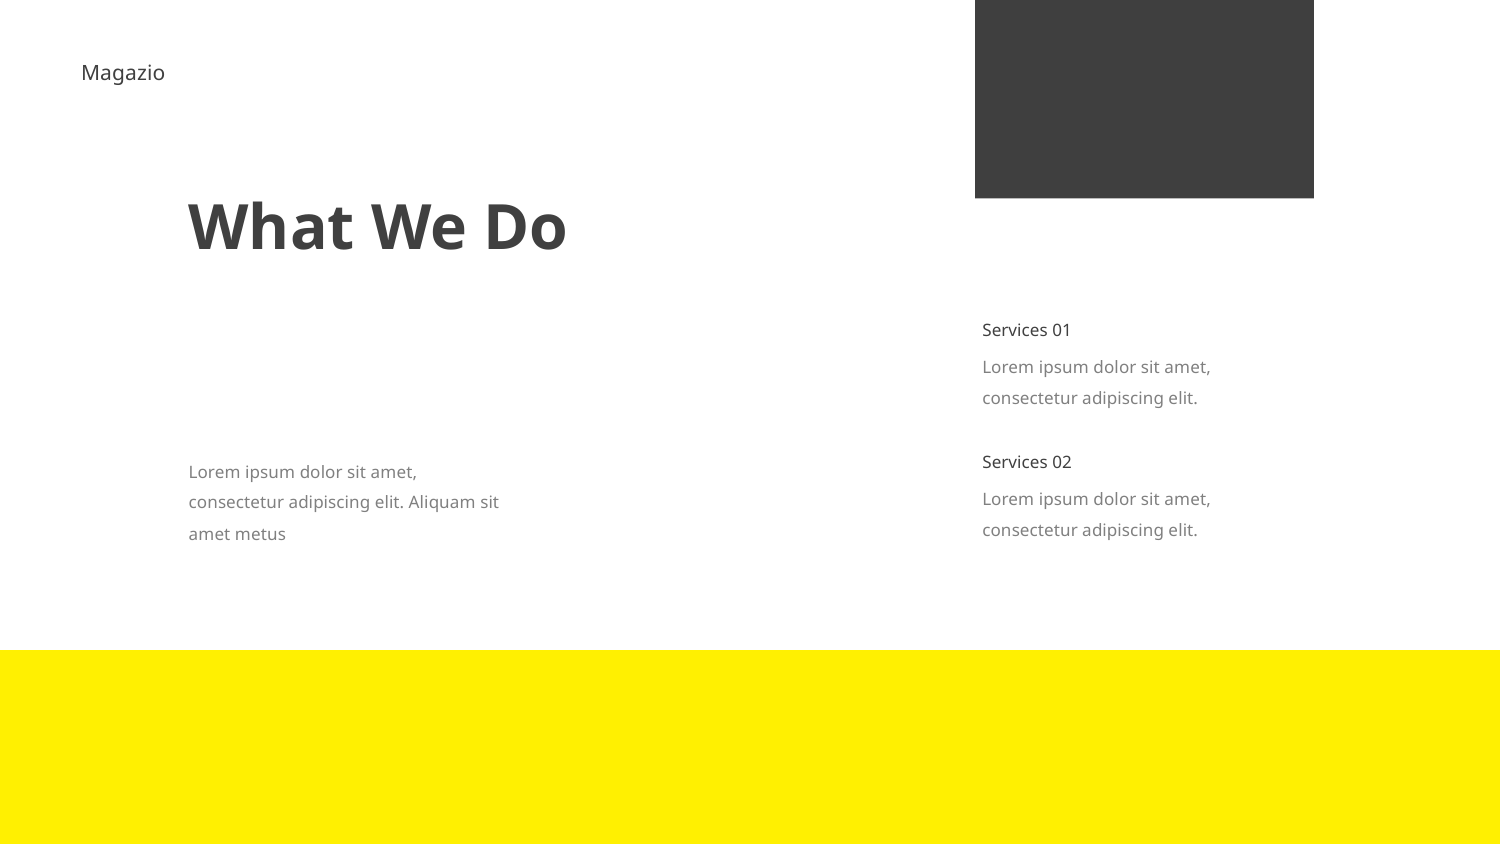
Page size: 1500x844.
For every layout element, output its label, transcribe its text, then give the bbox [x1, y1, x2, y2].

text_box Lorem ipsum dolor sit amet, consectetur adipiscing elit. [967, 470, 1318, 547]
text_box Services 01 [967, 302, 1318, 338]
text_box Services 02 [967, 433, 1318, 470]
text_box Magazio [66, 52, 257, 93]
text_box Lorem ipsum dolor sit amet, consectetur adipiscing elit. [967, 338, 1318, 416]
text_box Lorem ipsum dolor sit amet, consectetur adipiscing elit. Aliquam sit amet metus [173, 443, 524, 551]
picture [0, 649, 1500, 844]
text_box What We Do [173, 179, 685, 269]
